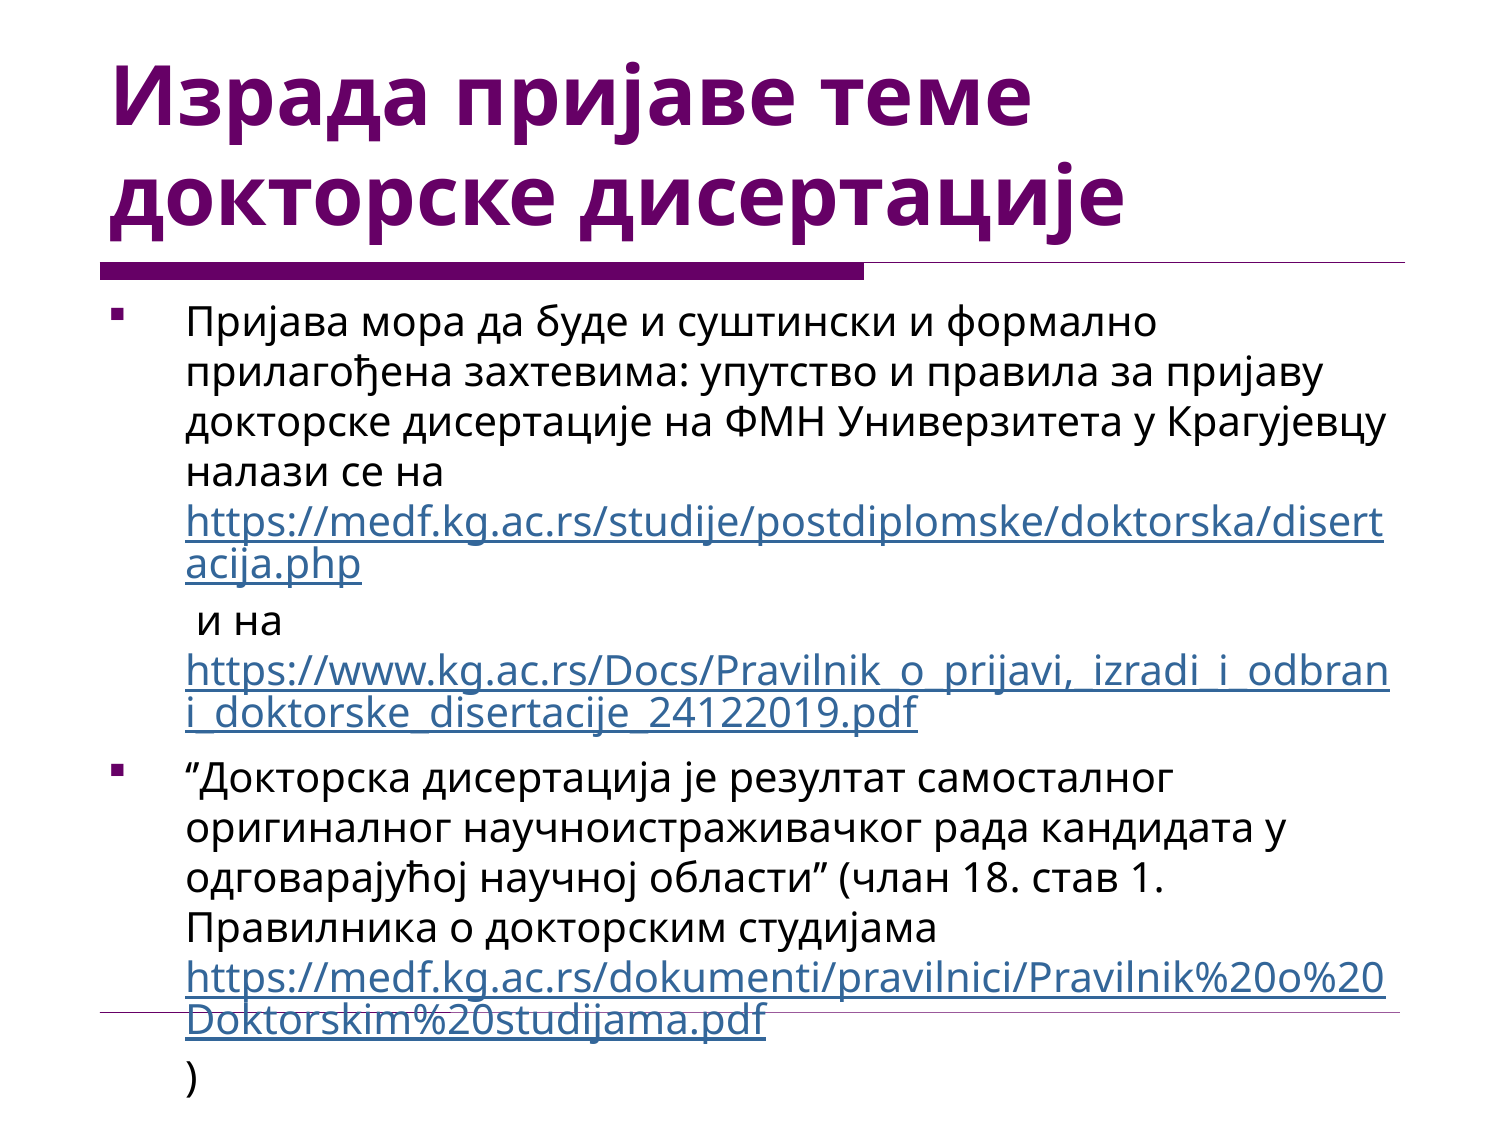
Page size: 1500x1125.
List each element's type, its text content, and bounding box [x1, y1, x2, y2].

list Пријава мора да буде и суштински и формално прилагођена захтевима: упутство и правила за пријаву докторске дисертације на ФМН Универзитета у Крагујевцу налази се на https://medf.kg.ac.rs/studije/postdiplomske/doktorska/disertacija.php и на https://www.kg.ac.rs/Docs/Pravilnik_o_prijavi,_izradi_i_odbrani_doktorske_disertacije_24122019.pdf ‘’Докторска дисертација је резултат самосталног оригиналног научноистраживачког рада кандидата у одговарајућој научној области’’ (члан 18. став 1. Правилника о докторским студијама https://medf.kg.ac.rs/dokumenti/pravilnici/Pravilnik%20o%20Doktorskim%20studijama.pdf) [92, 287, 1413, 988]
title Израда пријаве теме докторске дисертације [93, 49, 1407, 250]
